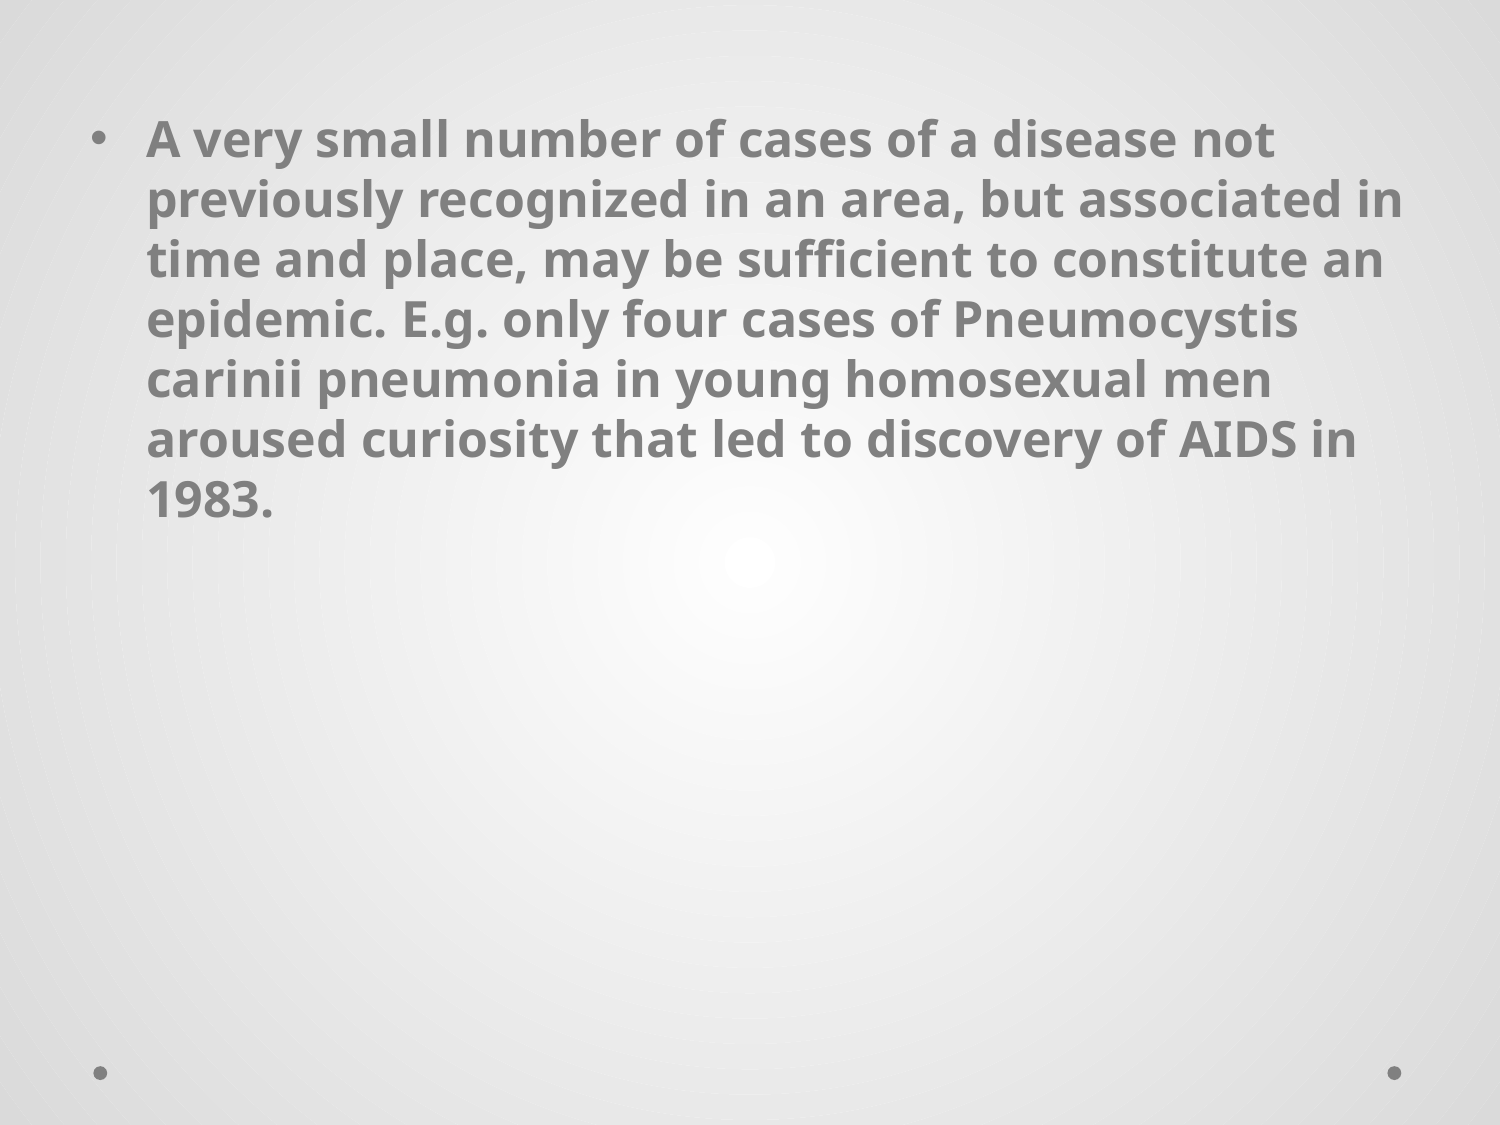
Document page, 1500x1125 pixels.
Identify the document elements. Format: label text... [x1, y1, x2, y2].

list A very small number of cases of a disease not previously recognized in an area, but associated in time and place, may be sufficient to constitute an epidemic. E.g. only four cases of Pneumocystis carinii pneumonia in young homosexual men aroused curiosity that led to discovery of AIDS in 1983. [75, 99, 1425, 1005]
